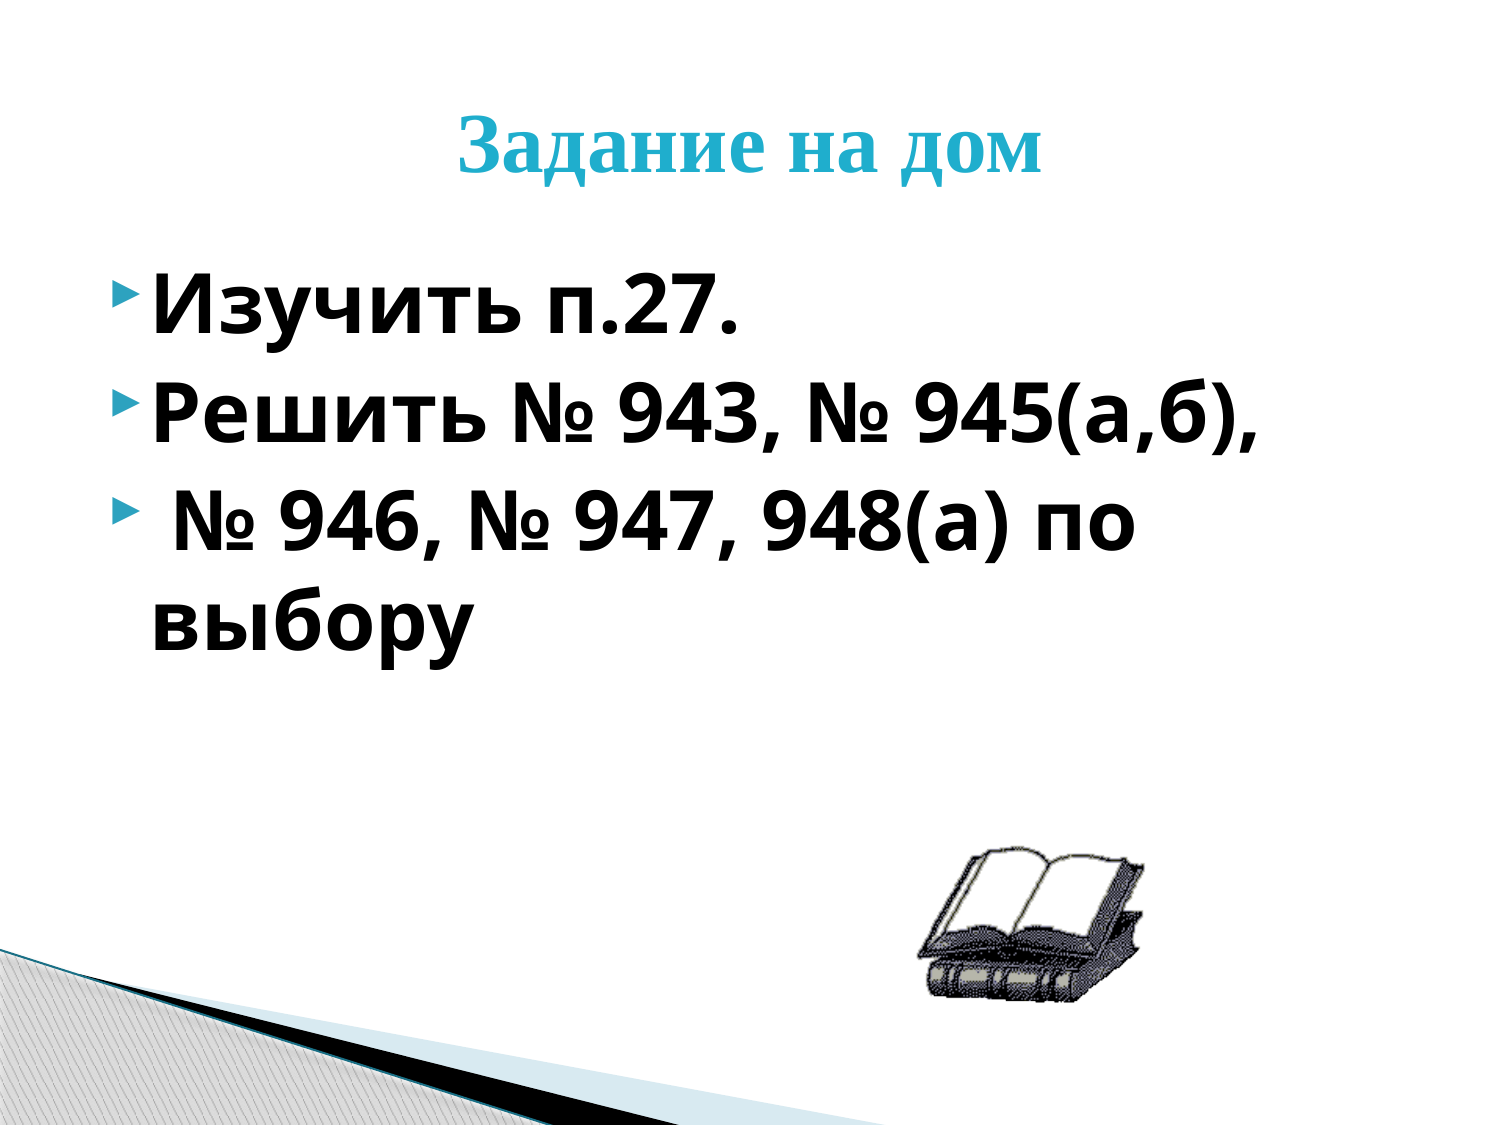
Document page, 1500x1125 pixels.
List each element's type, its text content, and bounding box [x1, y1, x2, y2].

list Изучить п.27. Решить № 943, № 945(а,б), № 946, № 947, 948(а) по выбору [75, 243, 1425, 986]
picture [915, 786, 1150, 1022]
title Задание на дом [75, 45, 1425, 233]
